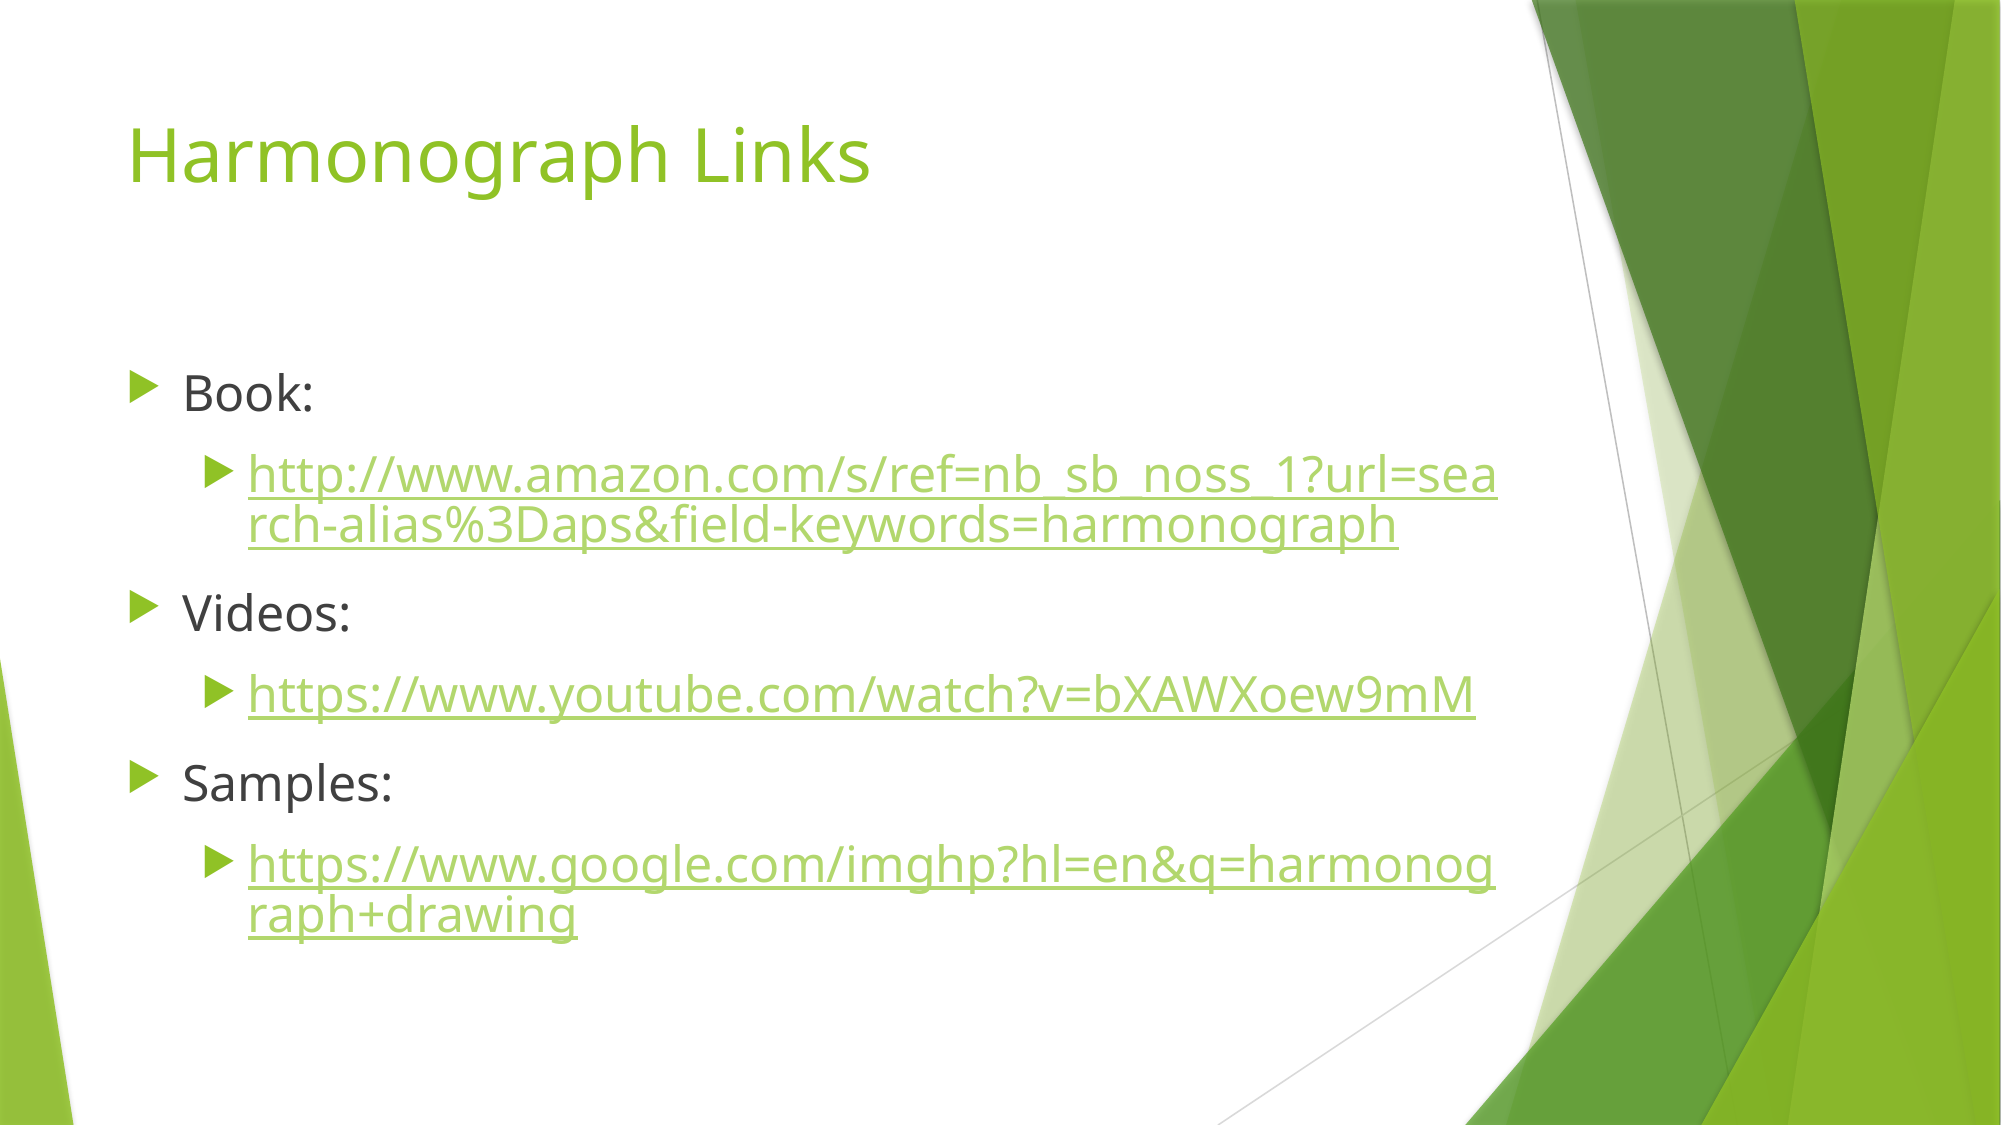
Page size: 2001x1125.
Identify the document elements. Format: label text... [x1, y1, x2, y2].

title Harmonograph Links [111, 99, 1522, 317]
list Book: http://www.amazon.com/s/ref=nb_sb_noss_1?url=search-alias%3Daps&field-keywords=harmonograph Videos: https://www.youtube.com/watch?v=bXAWXoew9mM Samples: https://www.google.com/imghp?hl=en&q=harmonograph+drawing [111, 354, 1522, 992]
